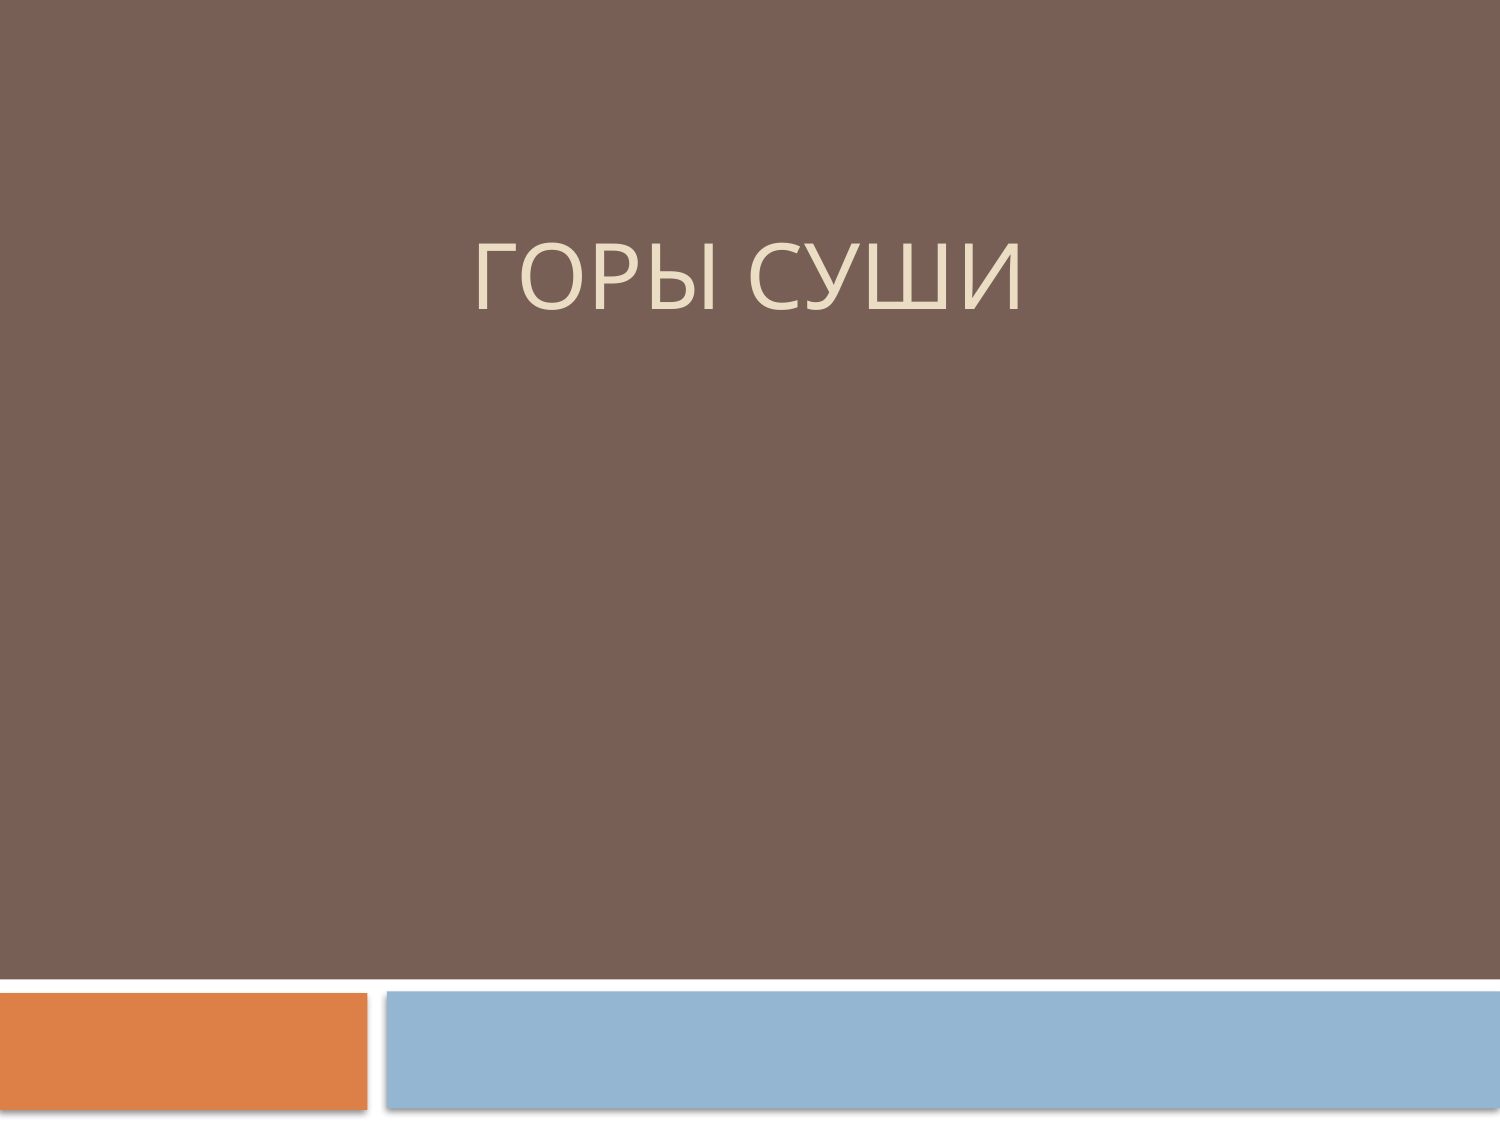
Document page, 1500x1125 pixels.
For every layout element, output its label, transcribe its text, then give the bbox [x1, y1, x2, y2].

title Горы суши [70, 35, 1427, 336]
